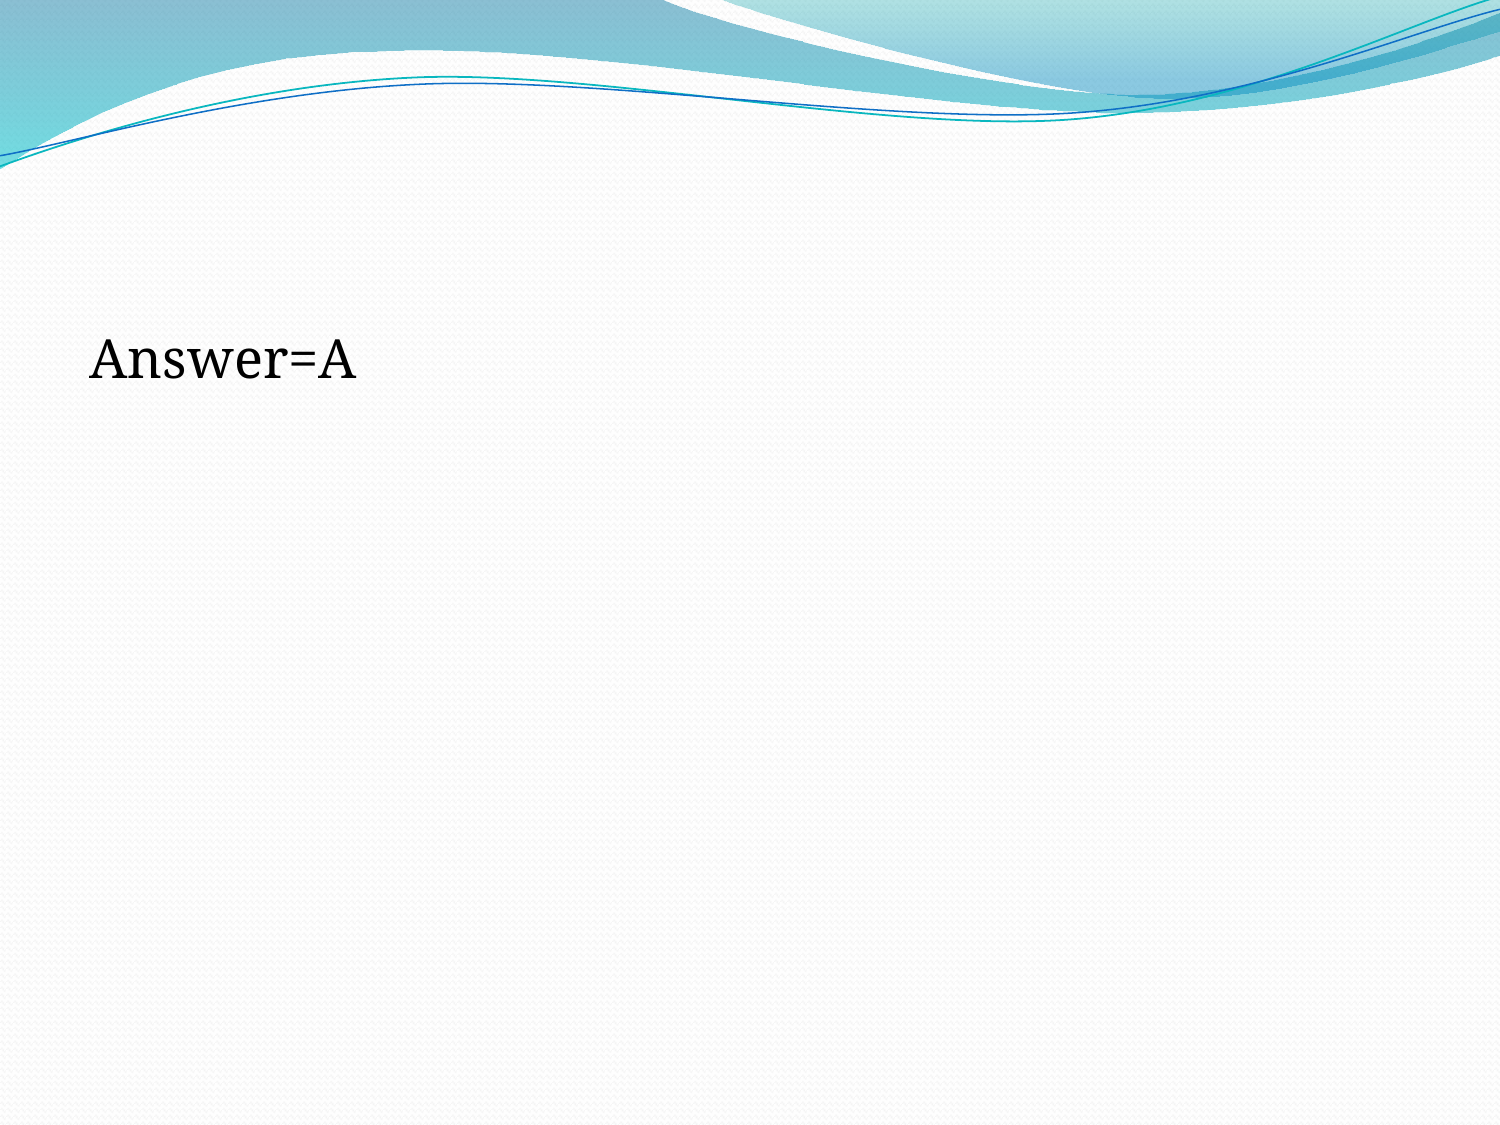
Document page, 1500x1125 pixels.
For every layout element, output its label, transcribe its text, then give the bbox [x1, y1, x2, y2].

list Answer=A [75, 317, 1425, 1038]
